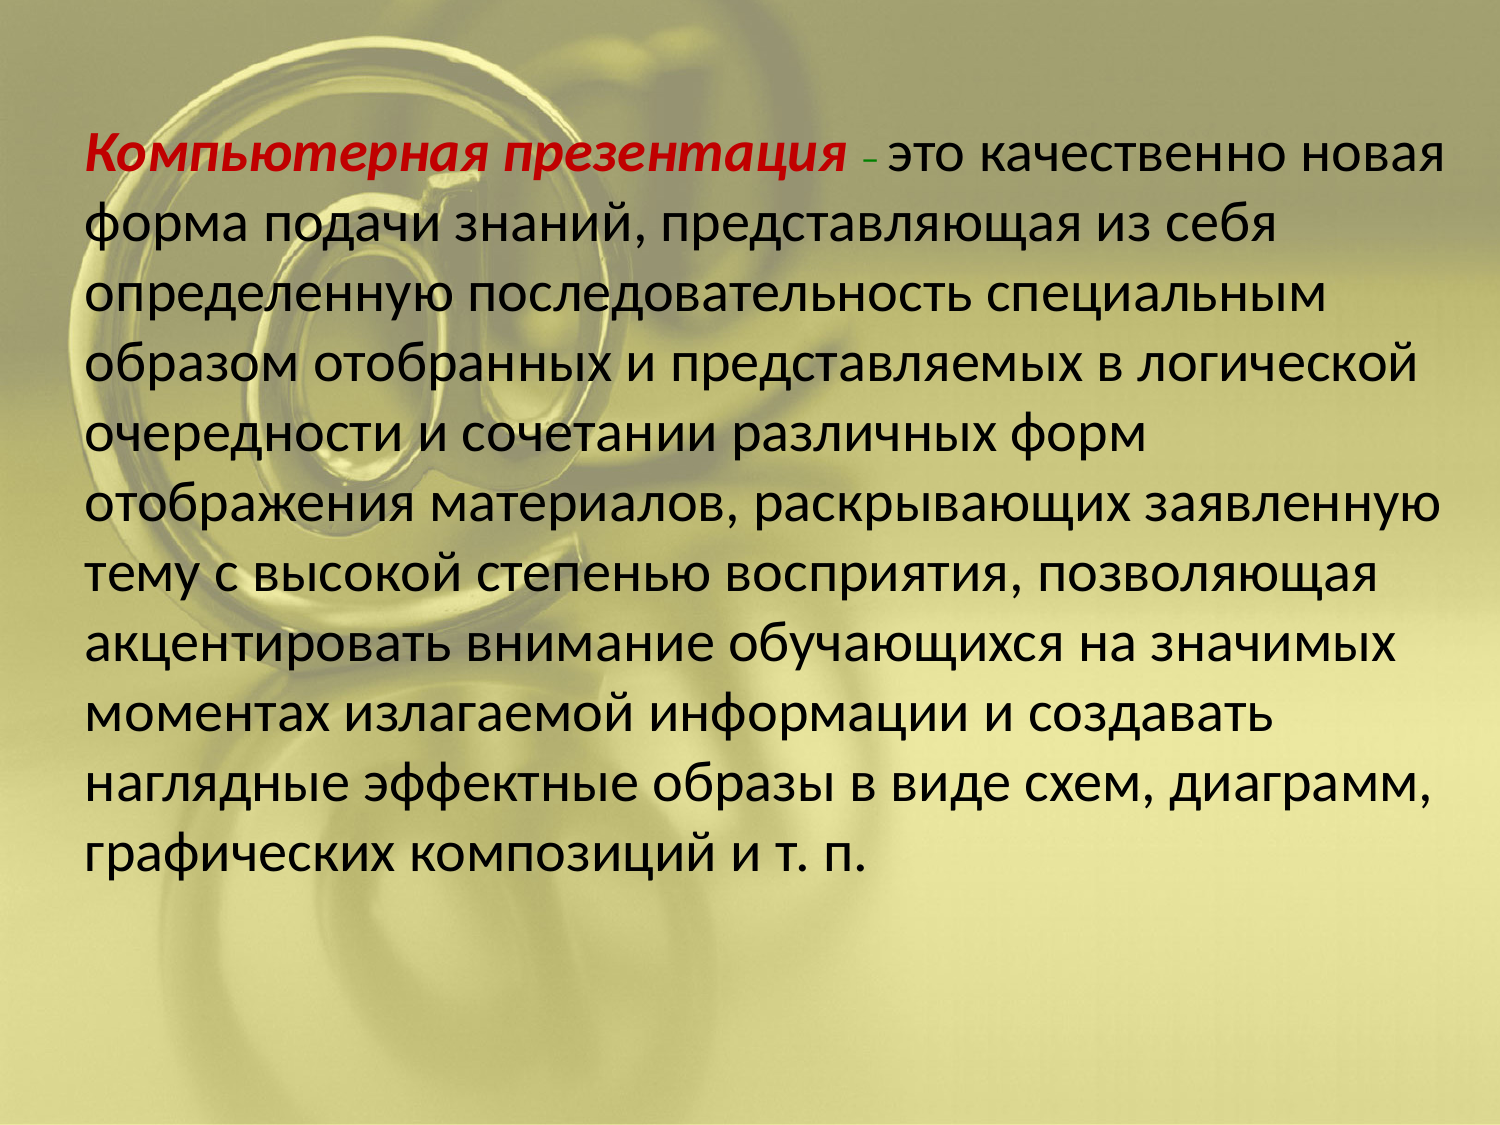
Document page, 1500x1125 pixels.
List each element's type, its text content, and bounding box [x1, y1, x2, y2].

text_box Компьютерная презентация – это качественно новая форма подачи знаний, представляющая из себя определенную последовательность специальным образом отобранных и представляемых в логической очередности и сочетании различных форм отображения материалов, раскрывающих заявленную тему с высокой степенью восприятия, позволяющая акцентировать внимание обучающихся на значимых моментах излагаемой информации и создавать наглядные эффектные образы в виде схем, диаграмм, графических композиций и т. п. [70, 105, 1465, 935]
picture [0, 0, 1500, 1125]
